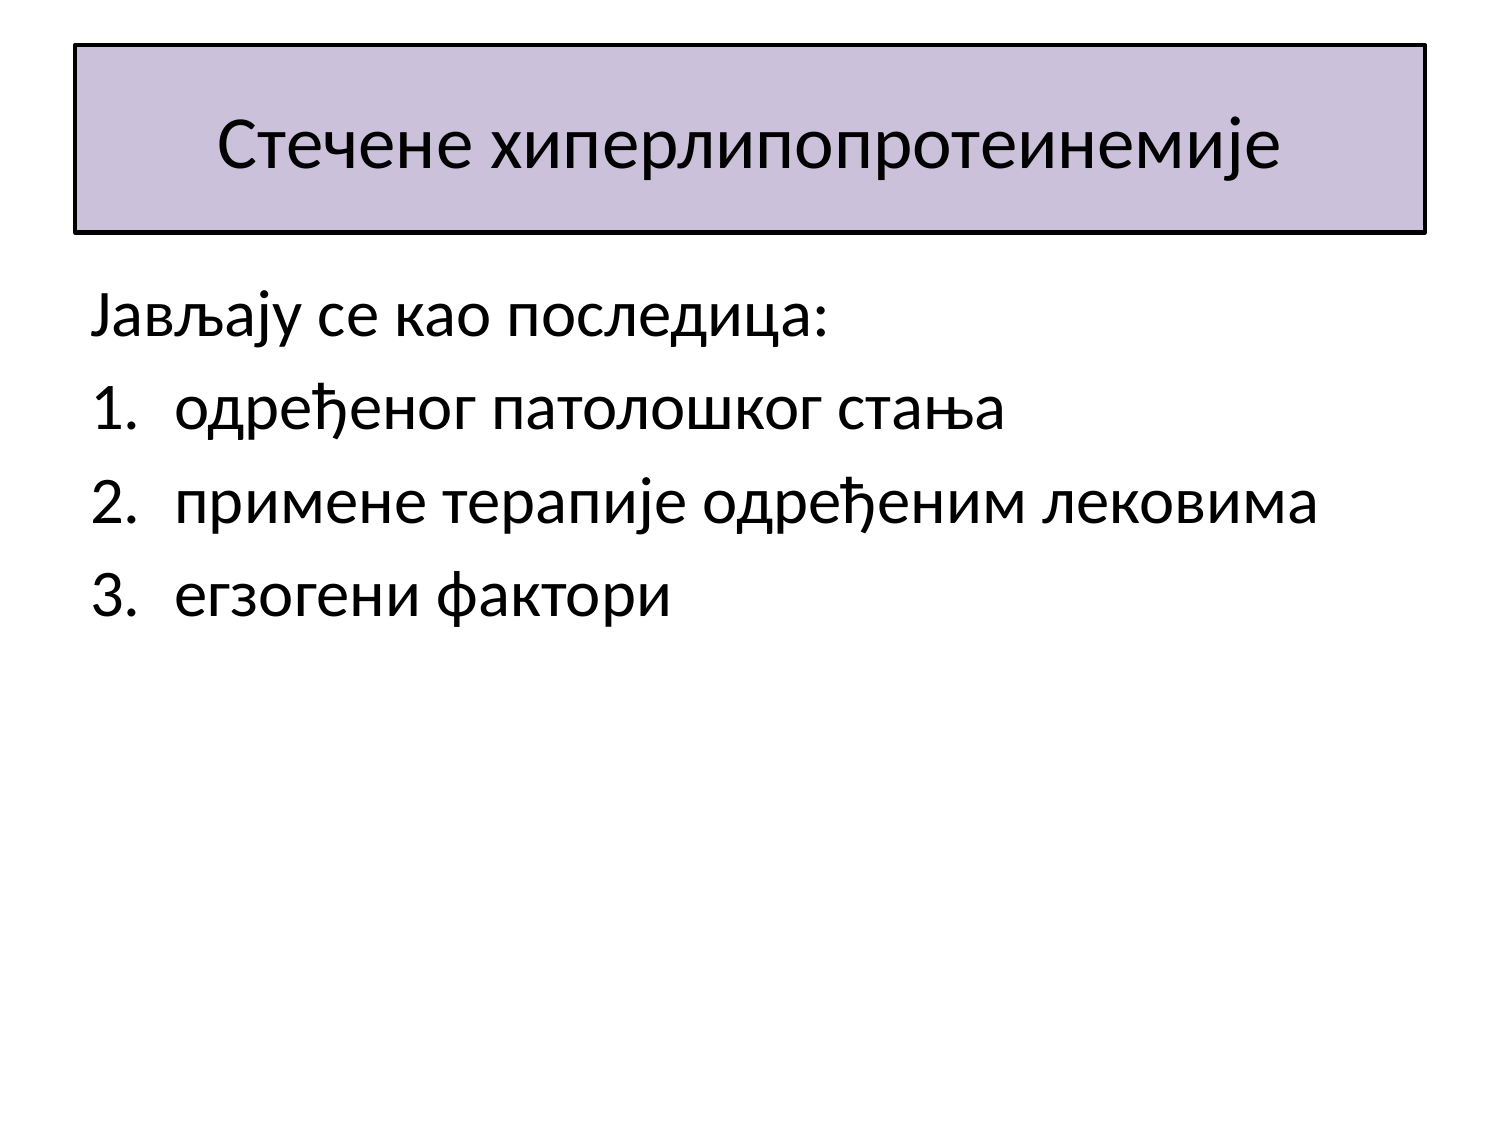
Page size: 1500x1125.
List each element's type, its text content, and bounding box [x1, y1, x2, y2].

title Стечене хиперлипопротеинемије [73, 43, 1427, 235]
list Јављају се као последица: одређеног патолошког стања примене терапије одређеним лековима егзогени фактори [75, 262, 1425, 1005]
